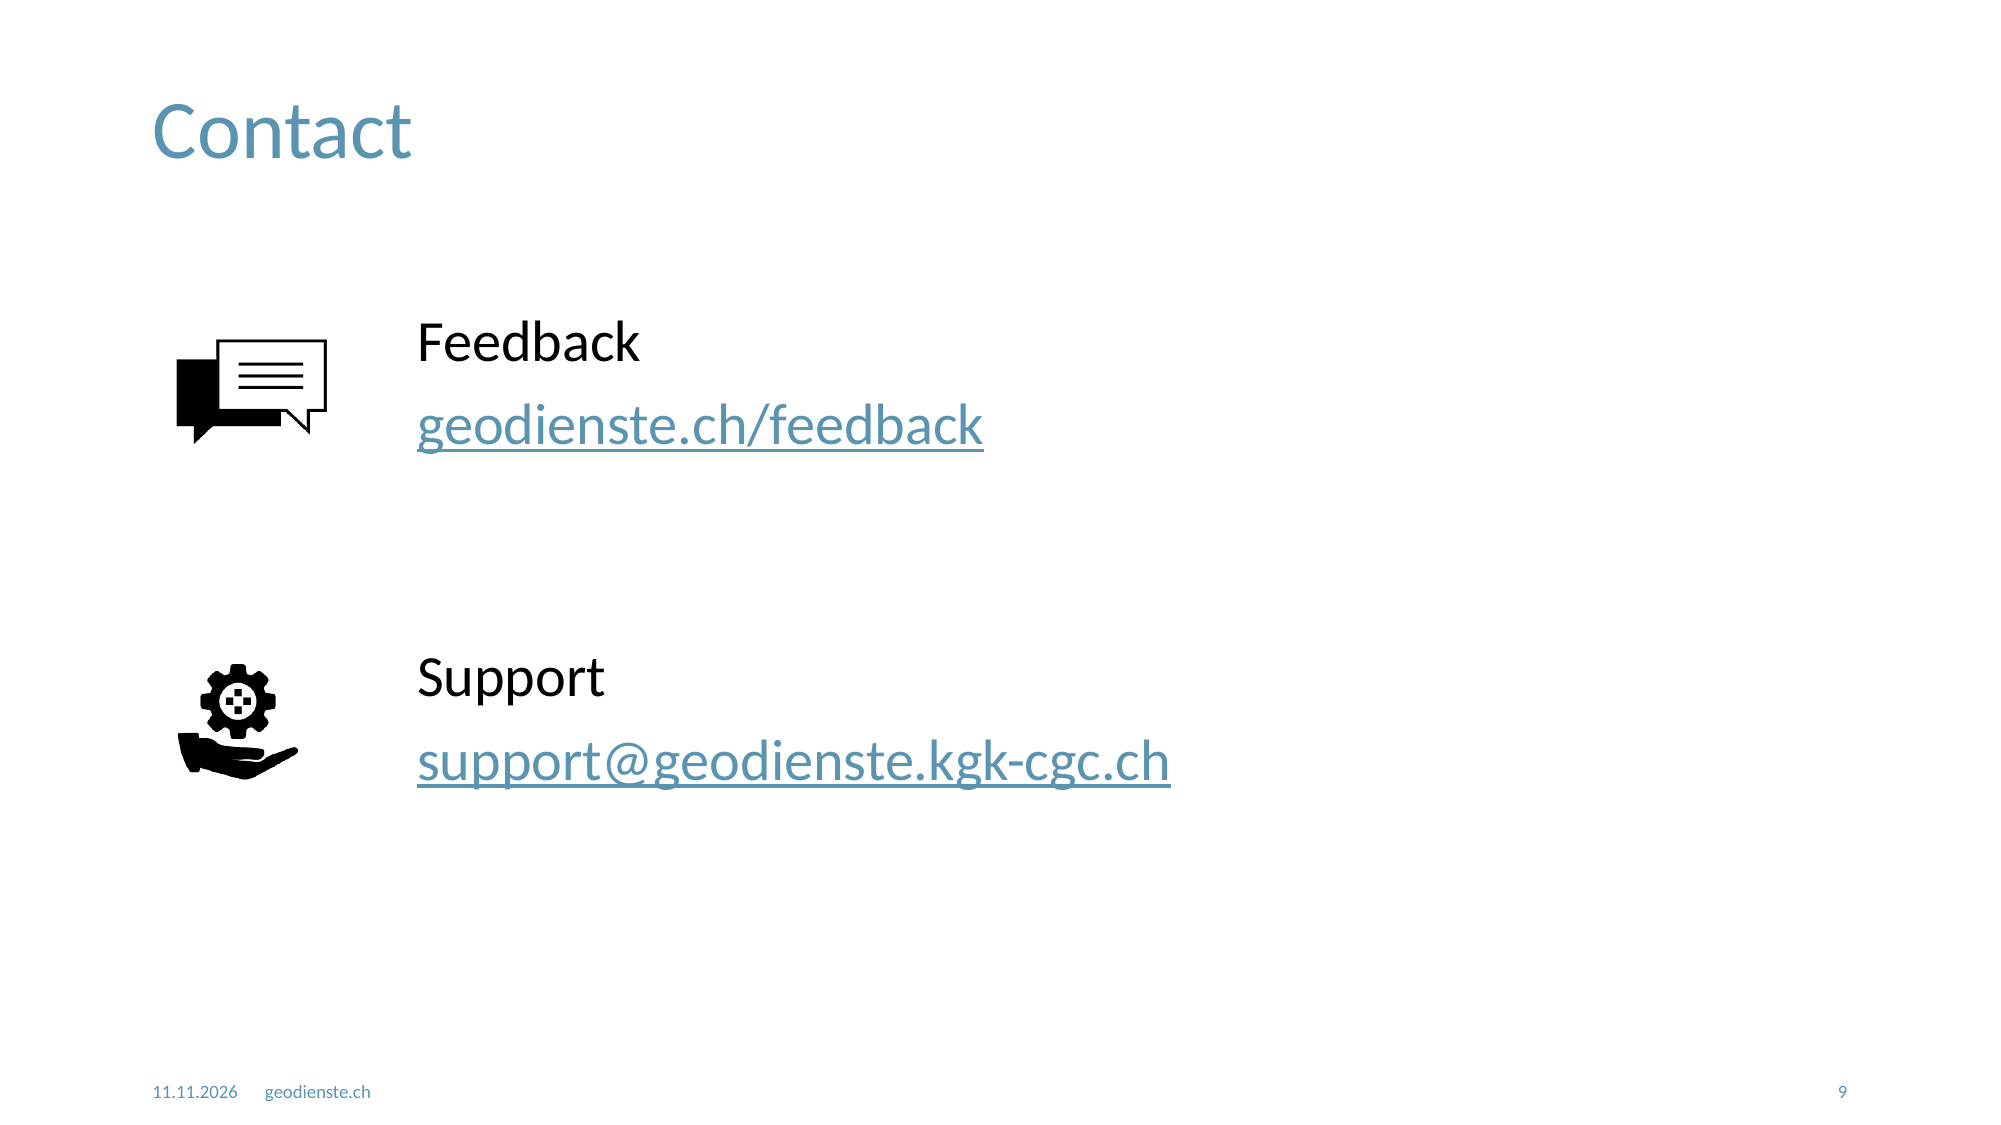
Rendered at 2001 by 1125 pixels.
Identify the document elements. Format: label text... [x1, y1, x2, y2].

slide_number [137, 1061, 249, 1122]
footer geodienste.ch [249, 1061, 588, 1122]
picture [116, 277, 384, 480]
picture [99, 601, 367, 804]
slide_number 9 [1412, 1061, 1863, 1122]
text_box Contact [137, 79, 1863, 206]
list Feedback geodienste.ch/feedback Support support@geodienste.kgk-cgc.ch [402, 303, 2000, 745]
